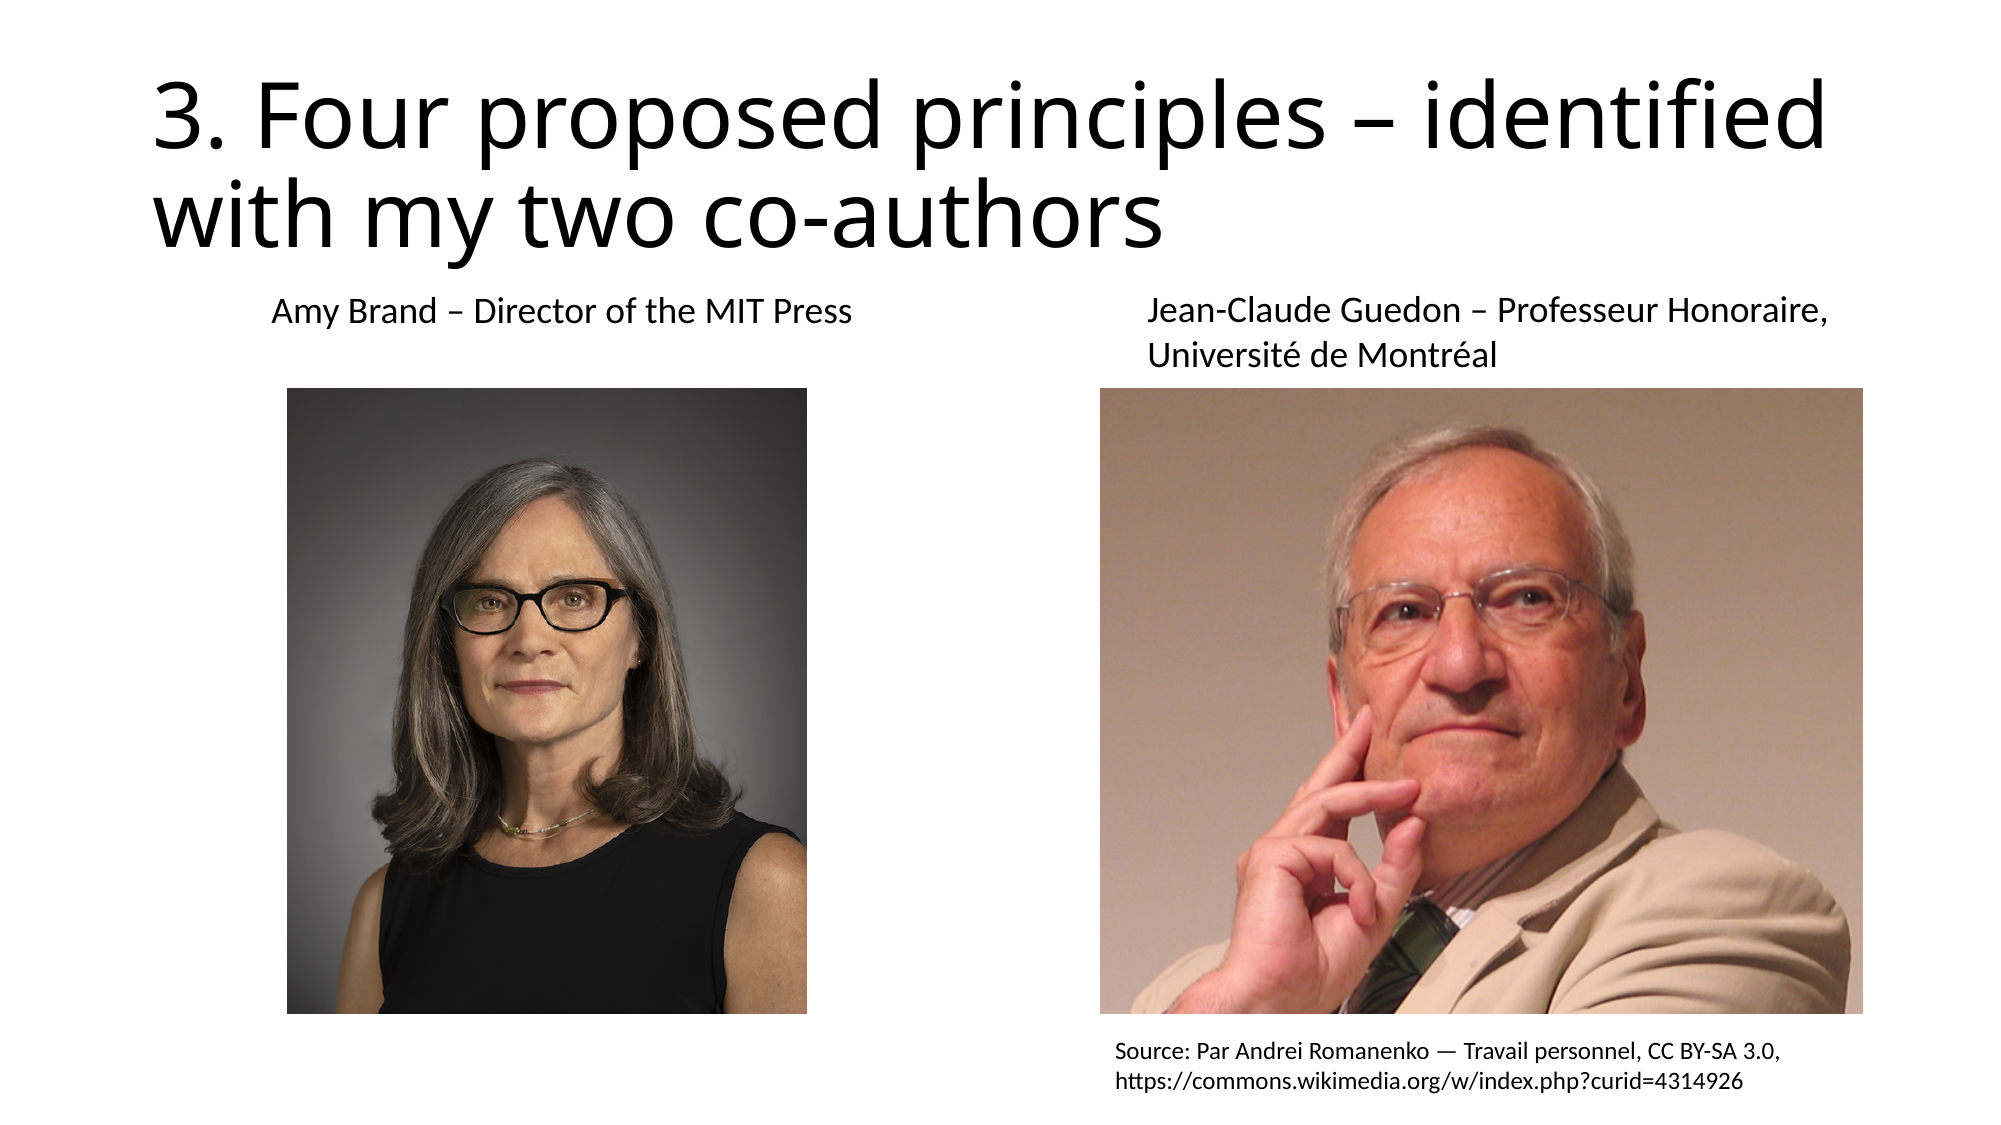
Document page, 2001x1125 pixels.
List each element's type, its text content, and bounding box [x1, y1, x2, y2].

text_box Source: Par Andrei Romanenko — Travail personnel, CC BY-SA 3.0, https://commons.wikimedia.org/w/index.php?curid=4314926 [1100, 1027, 2000, 1102]
text_box Jean-Claude Guedon – Professeur Honoraire, Université de Montréal [1132, 277, 1854, 382]
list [1100, 388, 1863, 1014]
title 3. Four proposed principles – identified with my two co-authors [137, 59, 1863, 278]
picture [287, 388, 807, 1014]
text_box Amy Brand – Director of the MIT Press [256, 278, 869, 339]
